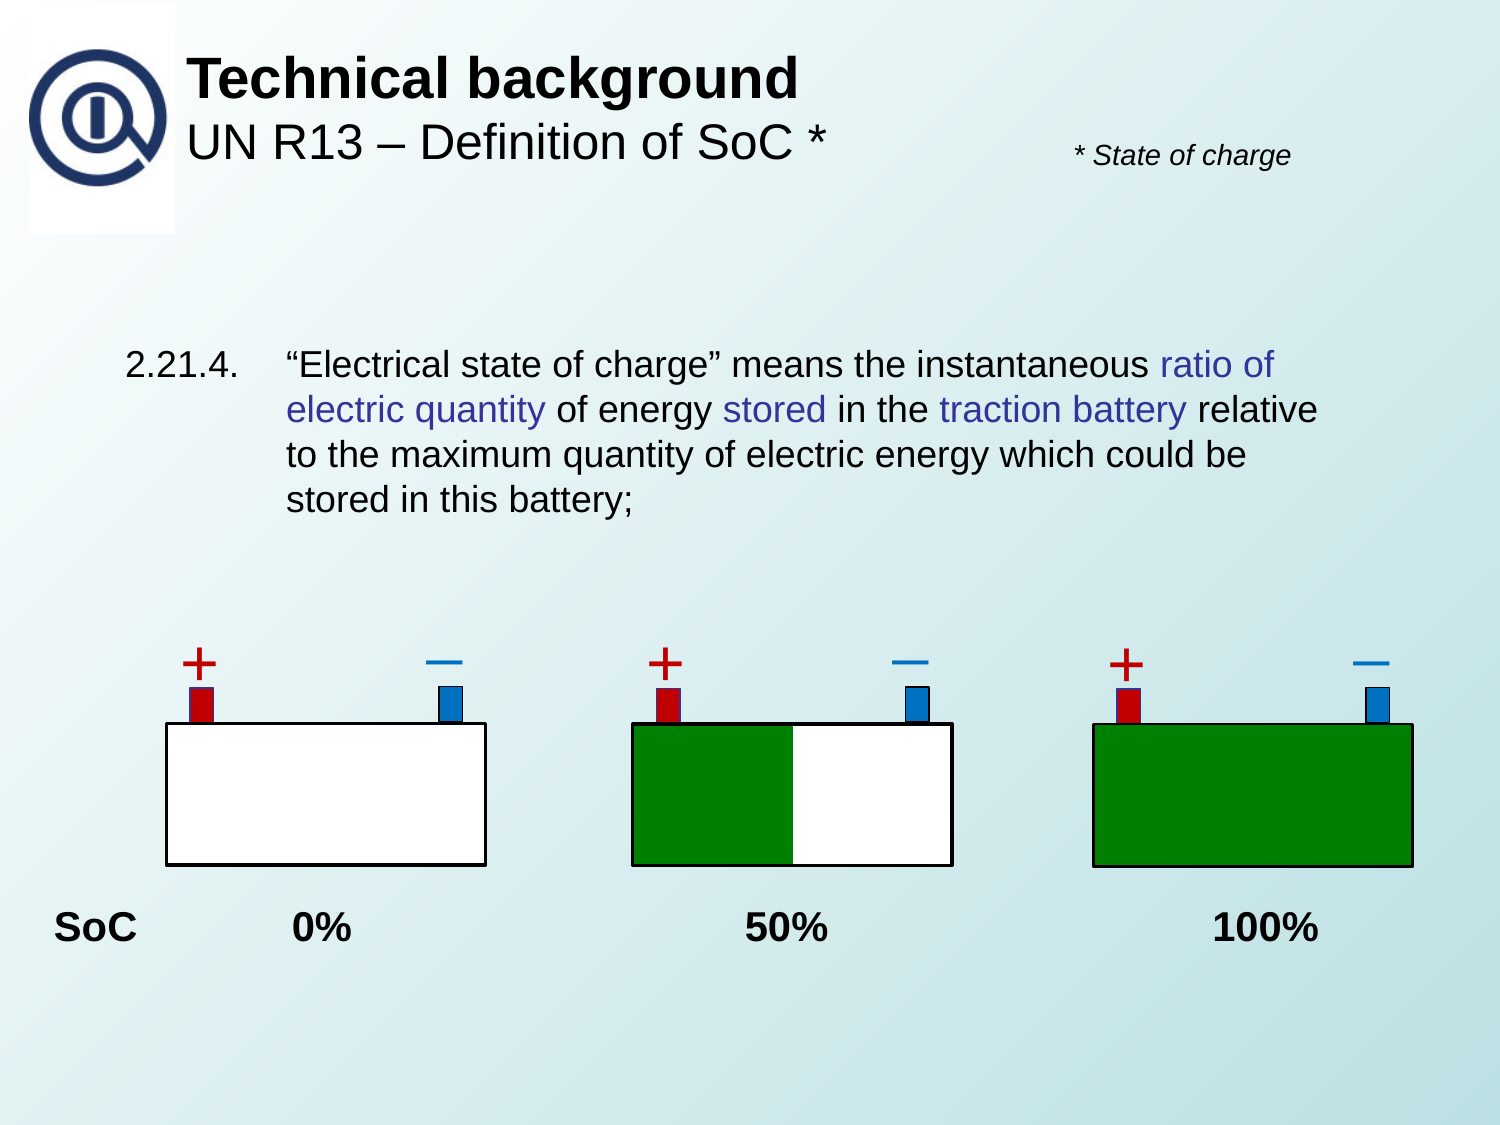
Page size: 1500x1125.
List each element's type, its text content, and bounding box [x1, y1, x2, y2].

text_box SoC [53, 899, 161, 948]
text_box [166, 609, 486, 948]
picture [29, 3, 175, 234]
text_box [632, 609, 953, 948]
text_box * State of charge [1050, 128, 1500, 179]
text_box 2.21.4. “Electrical state of charge” means the instantaneous ratio of electric quantity of energy stored in the traction battery relative to the maximum quantity of electric energy which could be stored in this battery; [125, 340, 1355, 563]
title Technical background UN R13 – Definition of SoC * [171, 32, 1422, 220]
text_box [1093, 610, 1413, 948]
